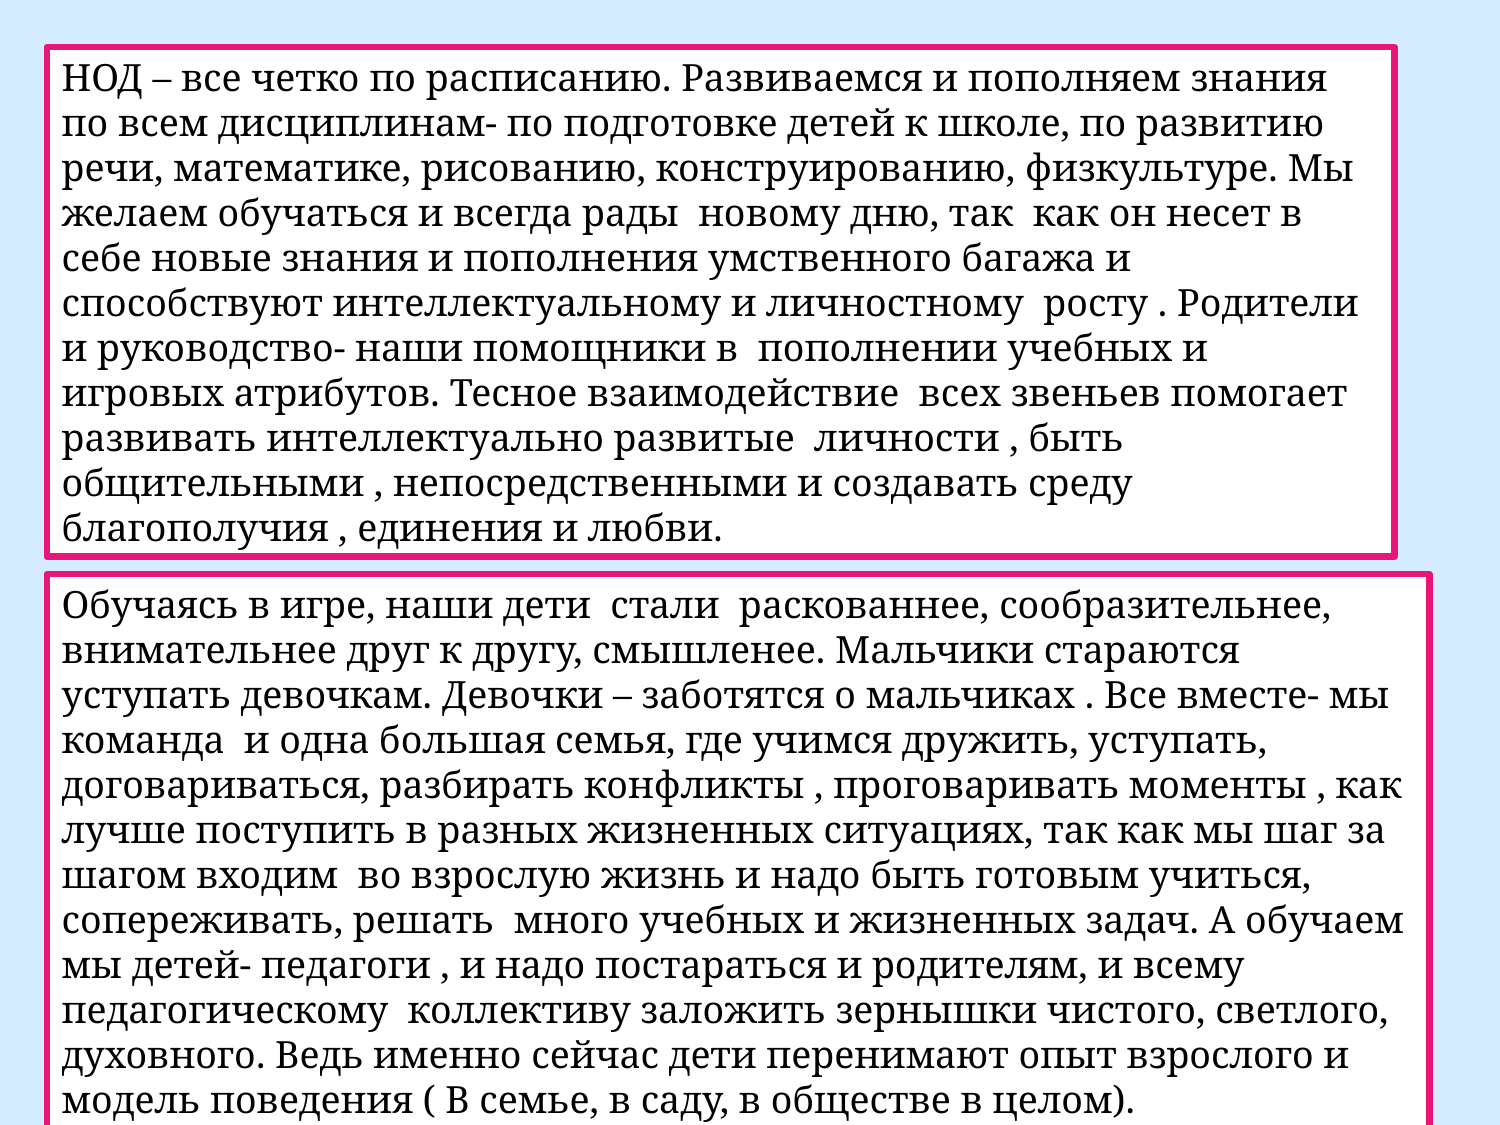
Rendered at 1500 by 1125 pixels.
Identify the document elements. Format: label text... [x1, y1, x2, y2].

text_box НОД – все четко по расписанию. Развиваемся и пополняем знания по всем дисциплинам- по подготовке детей к школе, по развитию речи, математике, рисованию, конструированию, физкультуре. Мы желаем обучаться и всегда рады новому дню, так как он несет в себе новые знания и пополнения умственного багажа и способствуют интеллектуальному и личностному росту . Родители и руководство- наши помощники в пополнении учебных и игровых атрибутов. Тесное взаимодействие всех звеньев помогает развивать интеллектуально развитые личности , быть общительными , непосредственными и создавать среду благополучия , единения и любви. [44, 44, 1398, 560]
text_box Обучаясь в игре, наши дети стали раскованнее, сообразительнее, внимательнее друг к другу, смышленее. Мальчики стараются уступать девочкам. Девочки – заботятся о мальчиках . Все вместе- мы команда и одна большая семья, где учимся дружить, уступать, договариваться, разбирать конфликты , проговаривать моменты , как лучше поступить в разных жизненных ситуациях, так как мы шаг за шагом входим во взрослую жизнь и надо быть готовым учиться, сопереживать, решать много учебных и жизненных задач. А обучаем мы детей- педагоги , и надо постараться и родителям, и всему педагогическому коллективу заложить зернышки чистого, светлого, духовного. Ведь именно сейчас дети перенимают опыт взрослого и модель поведения ( В семье, в саду, в обществе в целом). [44, 571, 1433, 1125]
